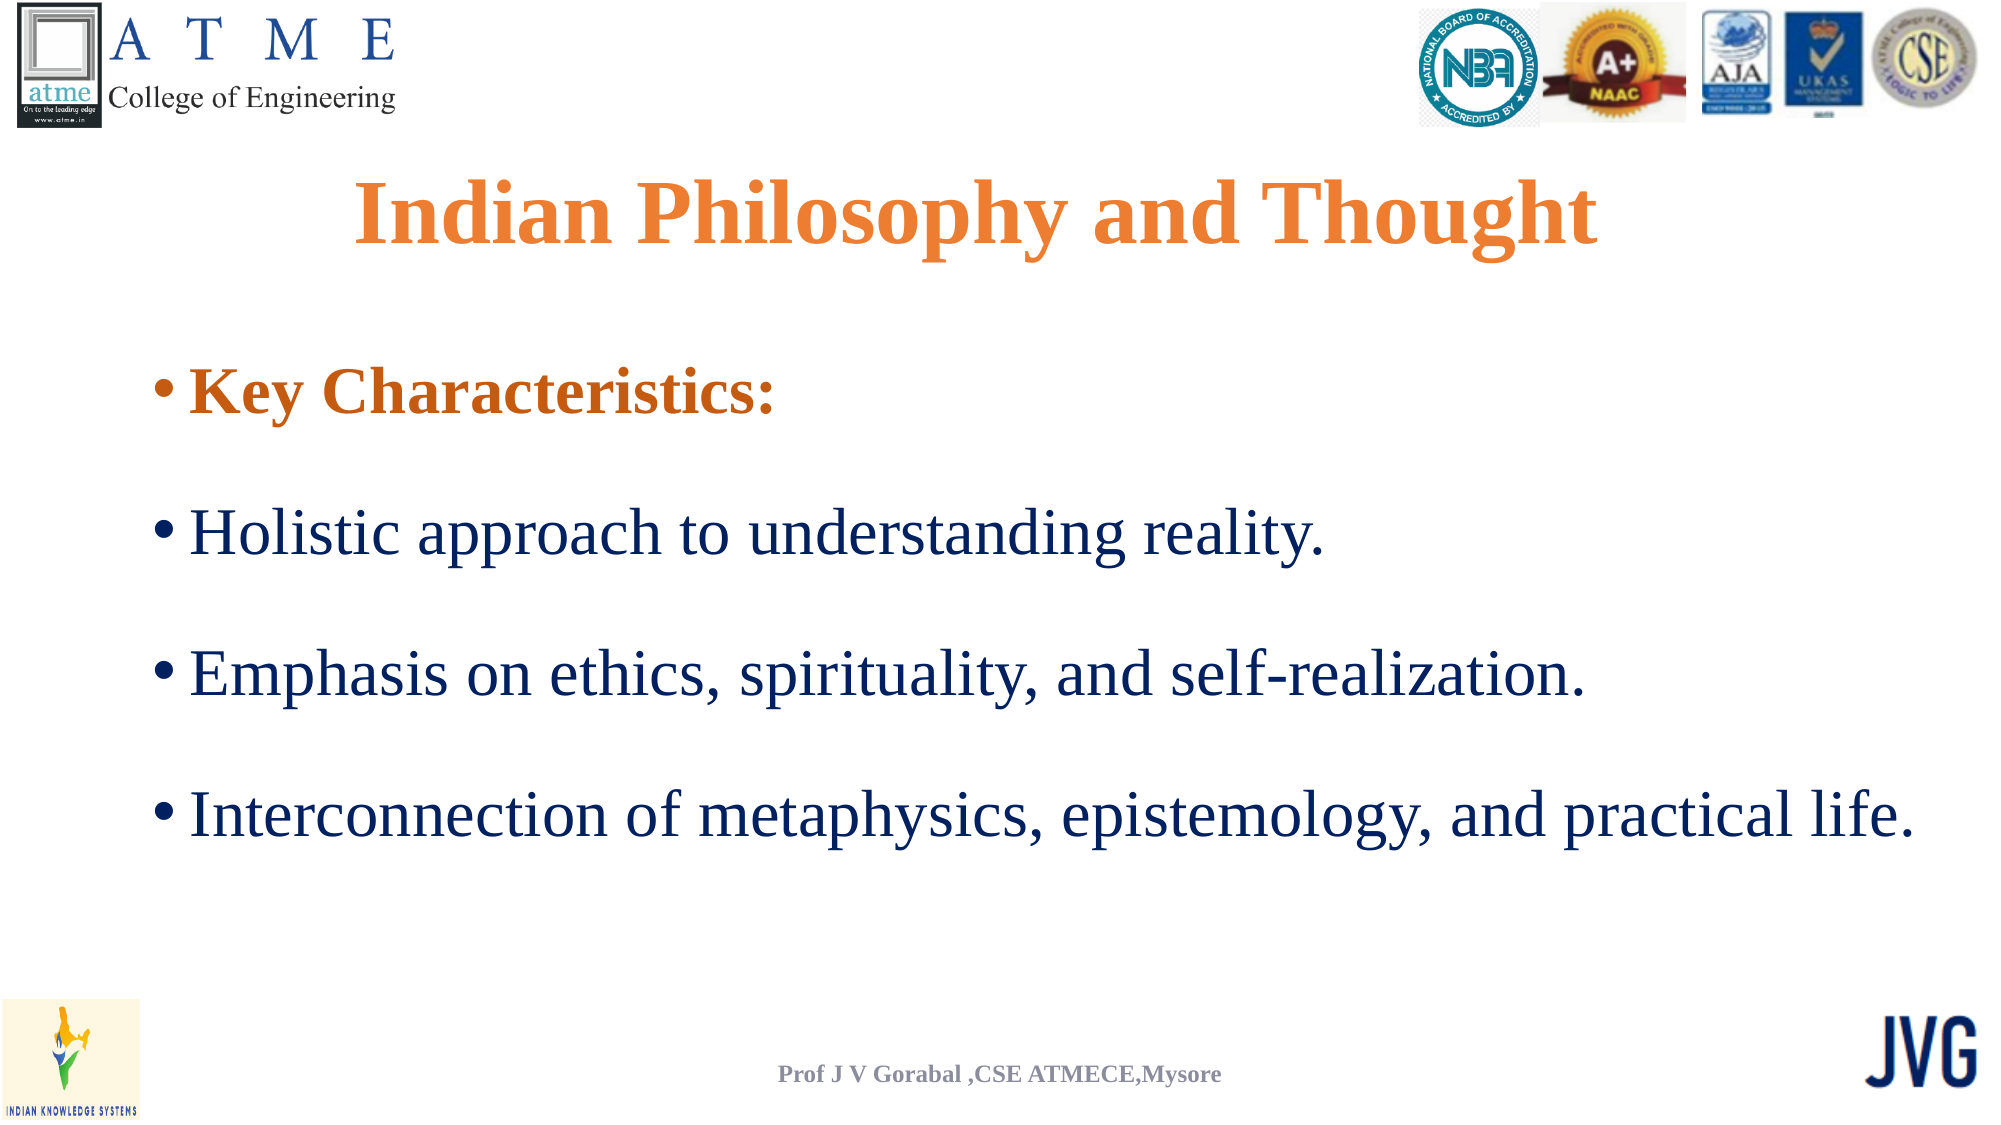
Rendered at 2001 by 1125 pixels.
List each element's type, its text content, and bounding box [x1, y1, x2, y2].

picture [1702, 2, 1983, 118]
picture [1853, 999, 2000, 1103]
footer Prof J V Gorabal ,CSE ATMECE,Mysore [662, 1042, 1338, 1103]
picture [1419, 2, 1687, 104]
list Key Characteristics: Holistic approach to understanding reality. Emphasis on ethics, spirituality, and self-realization. Interconnection of metaphysics, epistemology, and practical life. [137, 299, 1946, 1014]
title Indian Philosophy and Thought [154, 104, 1880, 299]
picture [2, 999, 140, 1120]
picture [1494, 17, 1502, 25]
picture [17, 2, 395, 128]
